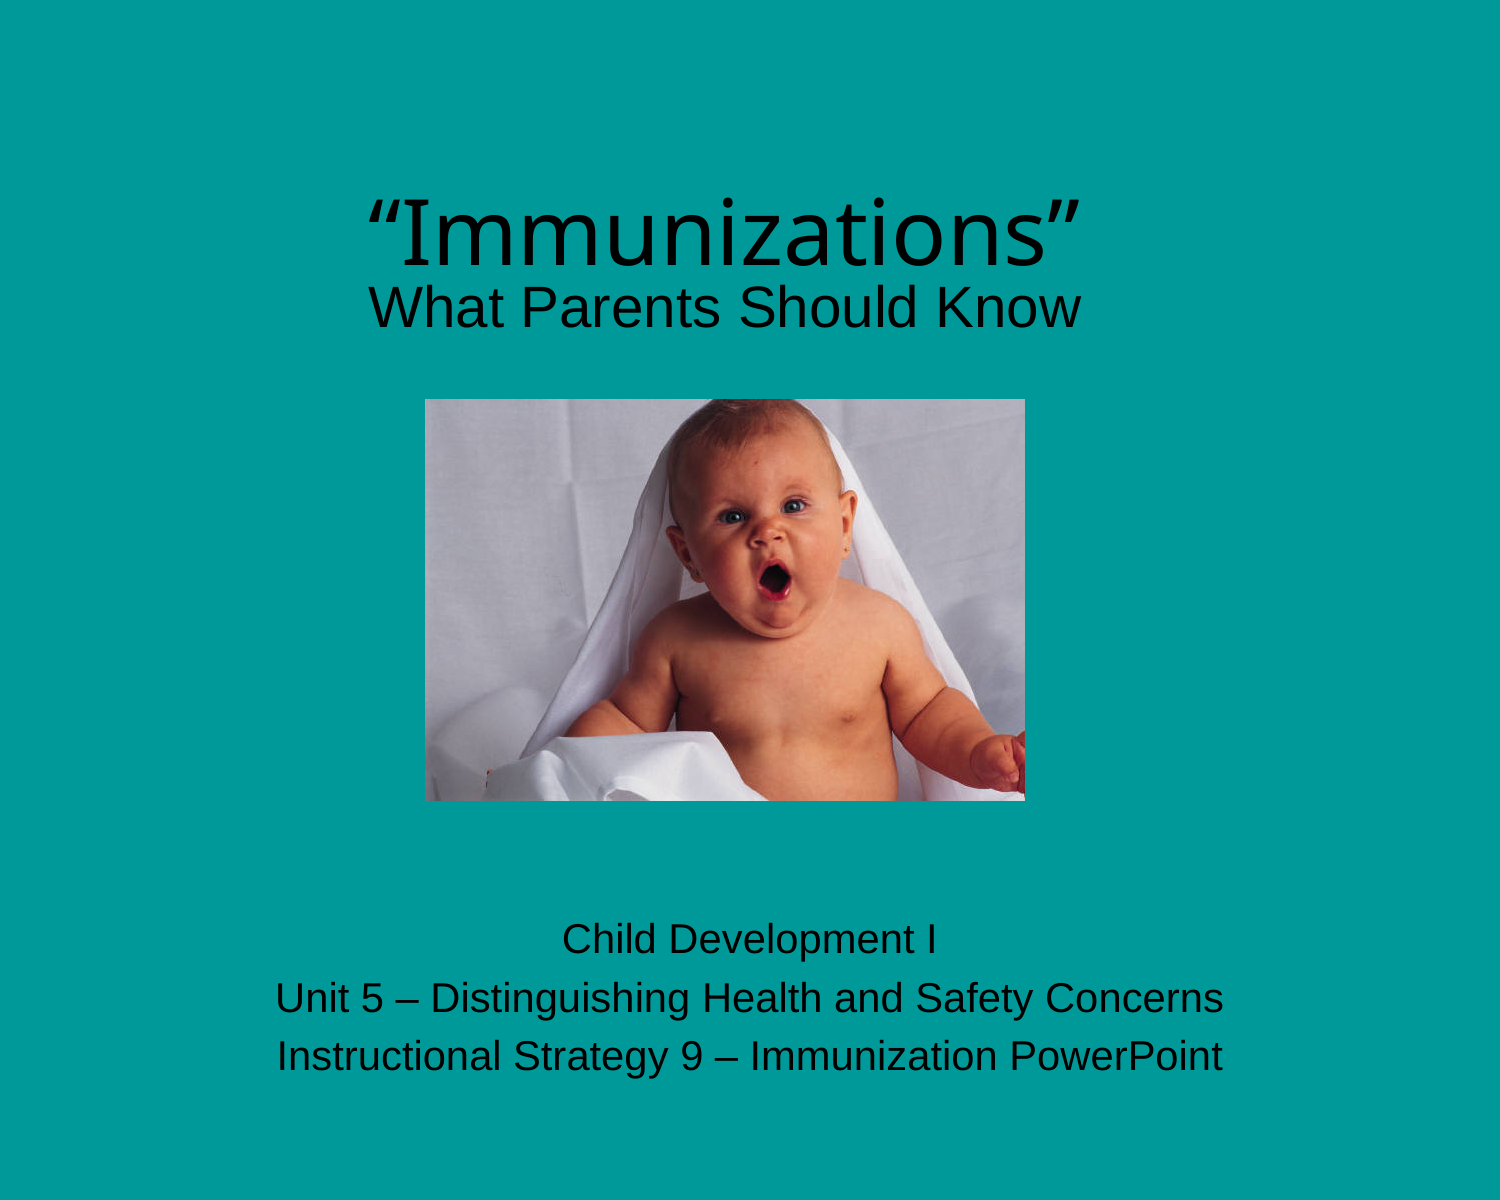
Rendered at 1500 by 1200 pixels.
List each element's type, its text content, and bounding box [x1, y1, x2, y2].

title “Immunizations” What Parents Should Know [87, 173, 1363, 431]
picture [424, 399, 1026, 802]
subtitle Child Development I Unit 5 – Distinguishing Health and Safety Concerns Instructional Strategy 9 – Immunization PowerPoint [225, 826, 1275, 1107]
